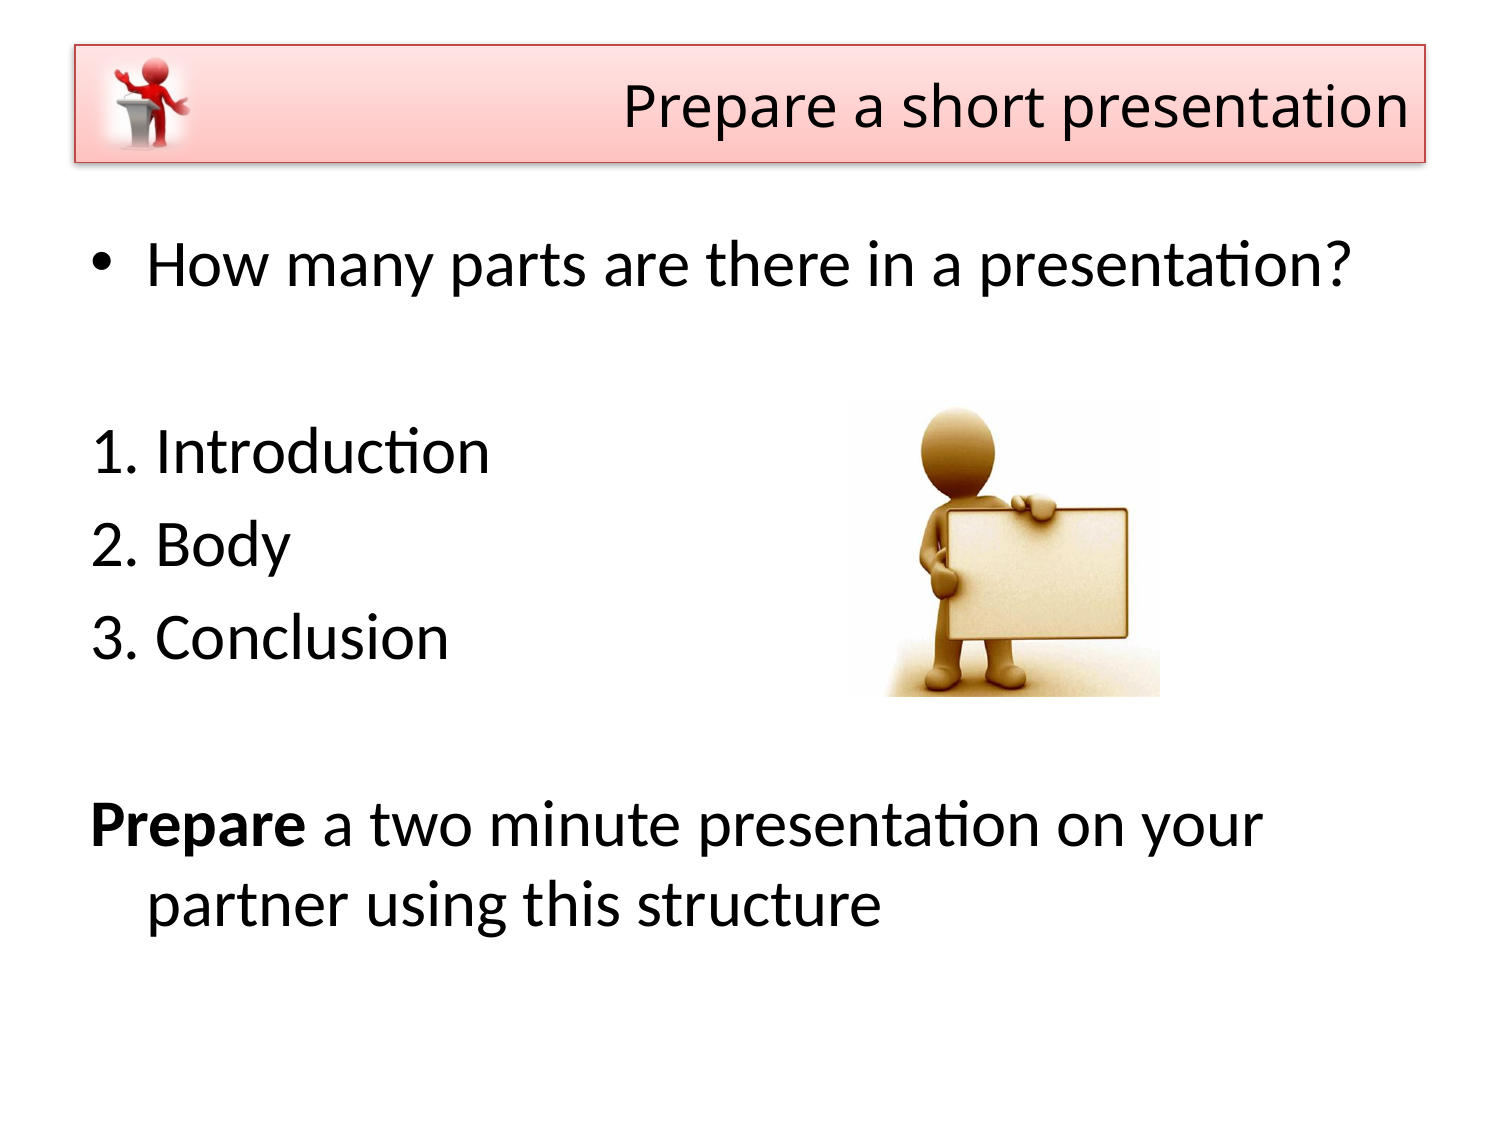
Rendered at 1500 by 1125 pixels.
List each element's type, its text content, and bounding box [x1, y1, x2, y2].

list How many parts are there in a presentation? 1. Introduction 2. Body 3. Conclusion Prepare a two minute presentation on your partner using this structure [74, 212, 1426, 1043]
title Prepare a short presentation [74, 44, 1426, 163]
picture [87, 49, 201, 163]
picture [849, 399, 1161, 698]
